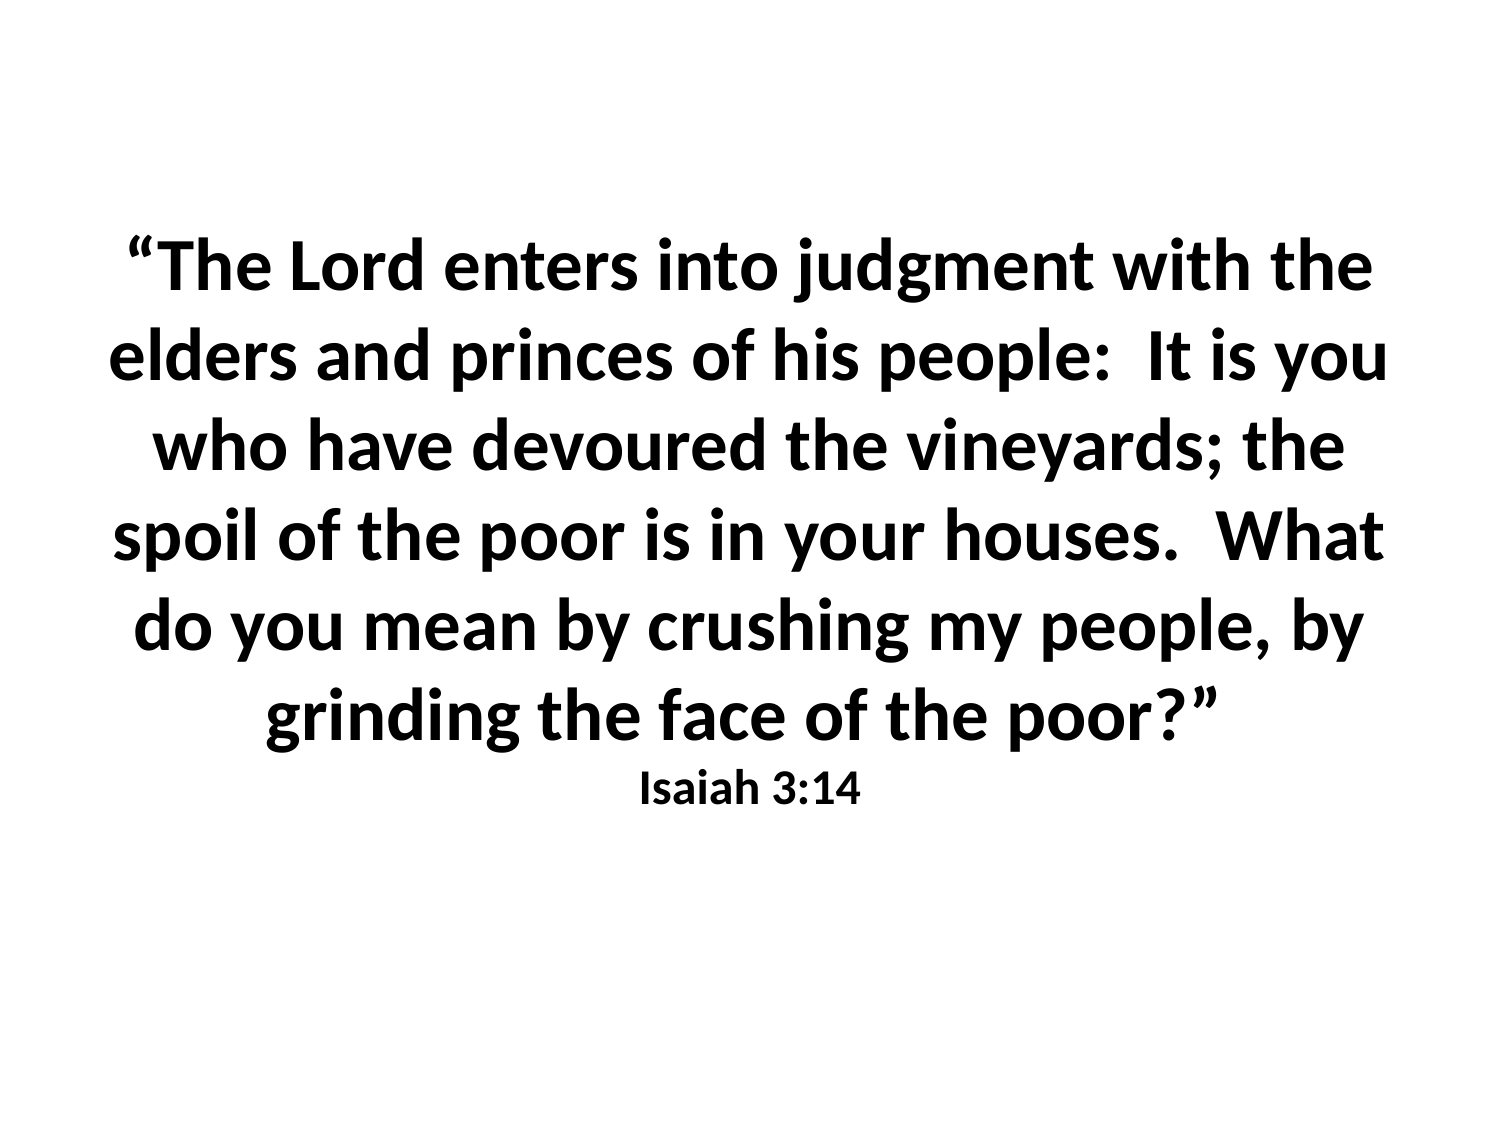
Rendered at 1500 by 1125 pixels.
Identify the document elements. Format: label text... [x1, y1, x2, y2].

title “The Lord enters into judgment with the elders and princes of his people: It is you who have devoured the vineyards; the spoil of the poor is in your houses. What do you mean by crushing my people, by grinding the face of the poor?” Isaiah 3:14 [75, 45, 1425, 1075]
